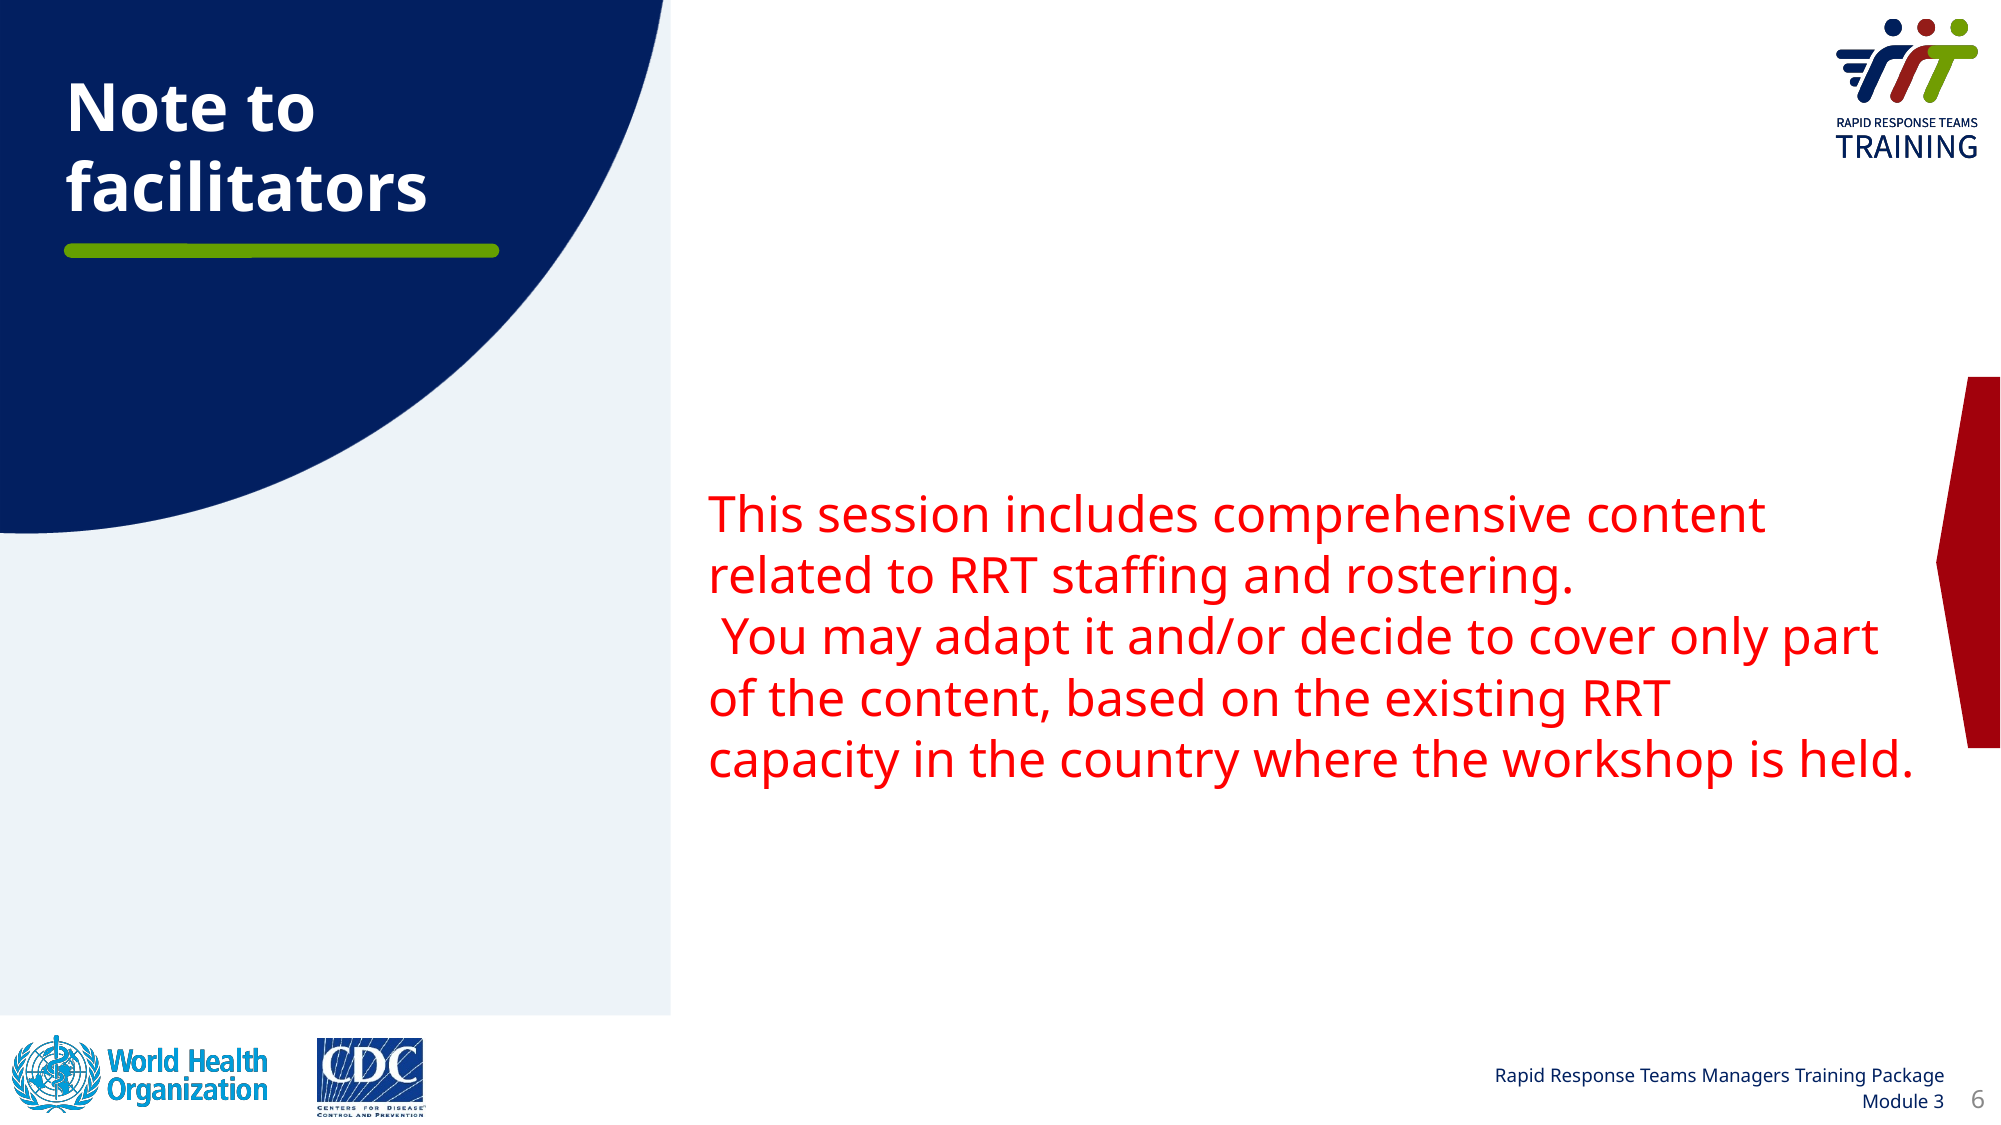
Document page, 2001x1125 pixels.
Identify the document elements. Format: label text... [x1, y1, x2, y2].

text_box 6 [1557, 1075, 1993, 1121]
picture [40, 1062, 47, 1070]
picture [46, 1056, 54, 1062]
picture [22, 1062, 26, 1077]
picture [12, 1035, 54, 1068]
picture [30, 1083, 37, 1091]
picture [34, 1054, 43, 1078]
picture [1835, 19, 1978, 167]
list This session includes comprehensive content related to RRT staffing and rostering. You may adapt it and/or decide to cover only part of the content, based on the existing RRT capacity in the country where the workshop is held. [700, 332, 1937, 1049]
picture [317, 1038, 426, 1117]
picture [36, 1088, 78, 1105]
picture [0, 0, 670, 538]
picture [12, 1083, 48, 1113]
picture [50, 1108, 62, 1113]
text_box Note to facilitators [57, 56, 606, 232]
picture [71, 1053, 90, 1091]
picture [59, 1035, 267, 1113]
picture [24, 1054, 36, 1087]
